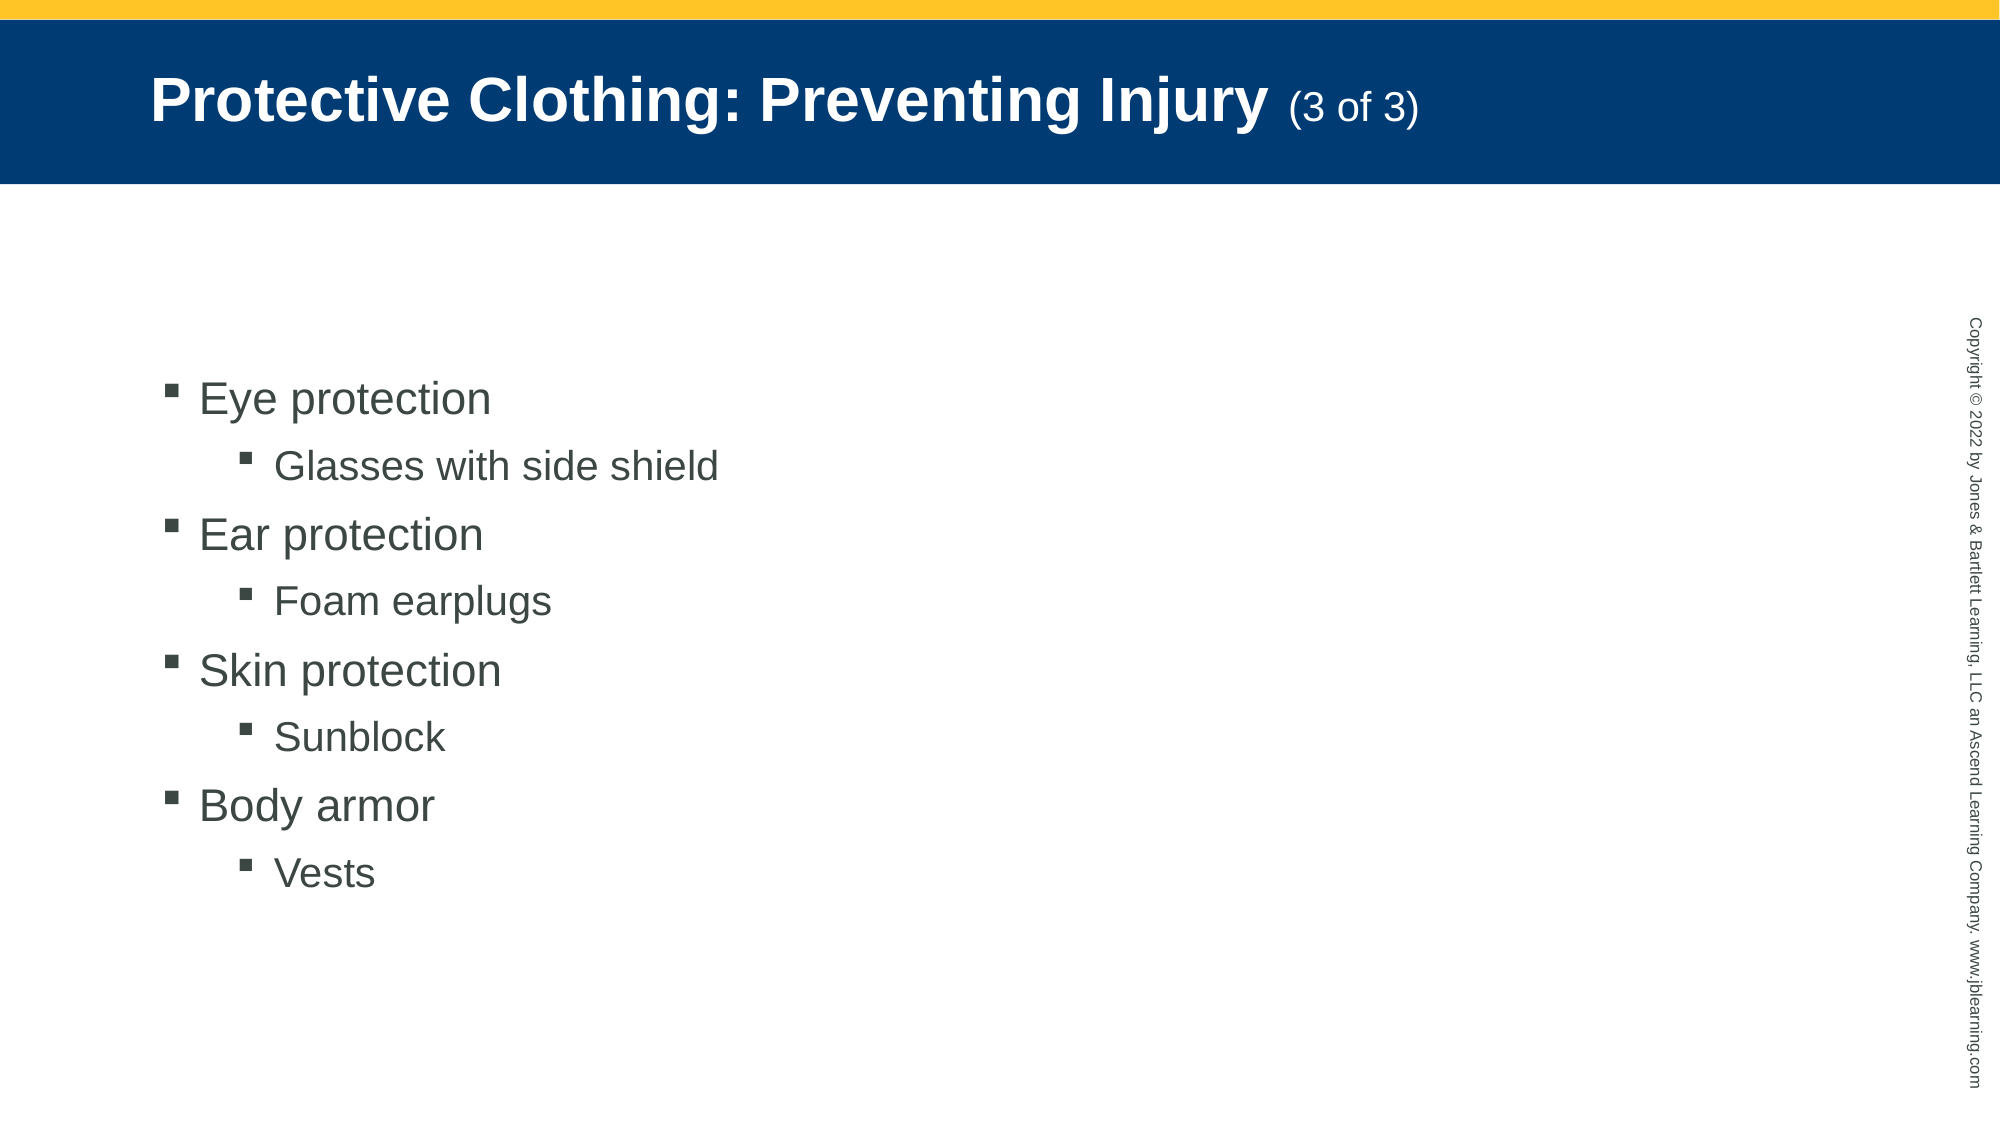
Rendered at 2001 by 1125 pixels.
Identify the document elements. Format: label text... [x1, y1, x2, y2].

title Protective Clothing: Preventing Injury (3 of 3) [0, 19, 2000, 185]
list Eye protection Glasses with side shield Ear protection Foam earplugs Skin protection Sunblock Body armor Vests [146, 361, 1859, 1016]
